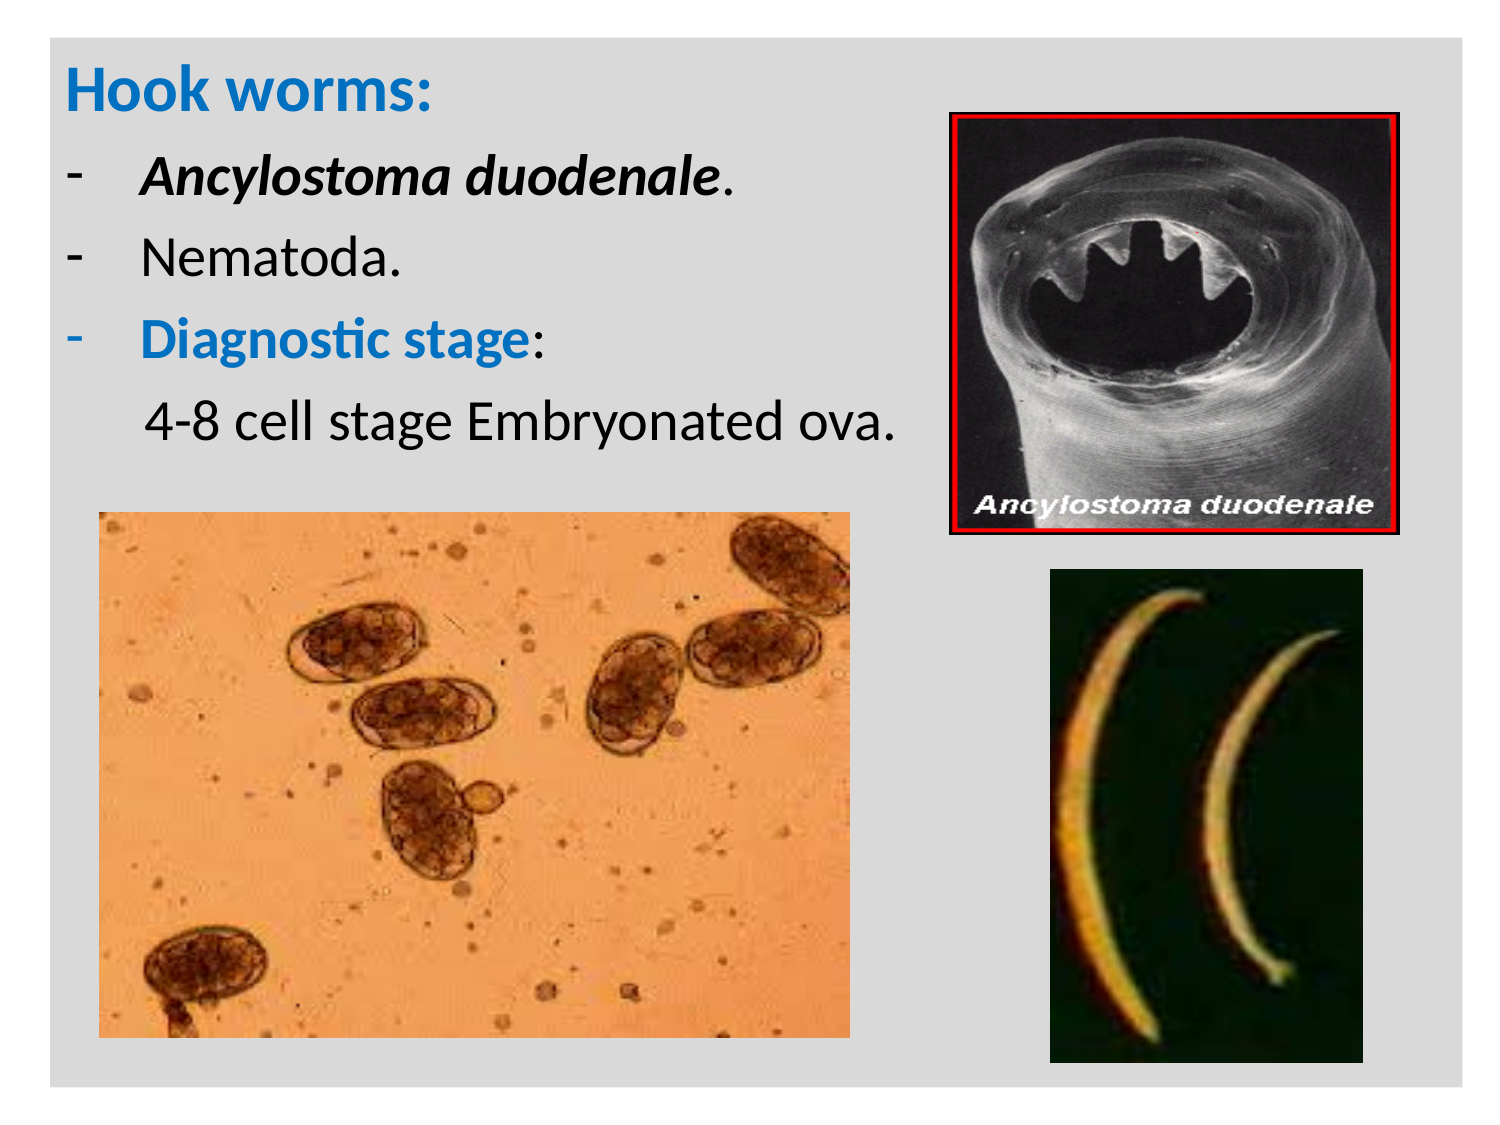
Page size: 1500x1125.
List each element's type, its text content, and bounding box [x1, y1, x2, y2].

title N [37, 37, 45, 50]
picture [99, 512, 851, 1038]
picture [1049, 569, 1363, 1063]
subtitle Hook worms: Ancylostoma duodenale. Nematoda. Diagnostic stage: 4-8 cell stage Embryonated ova. [50, 37, 1463, 1088]
picture [949, 112, 1401, 535]
